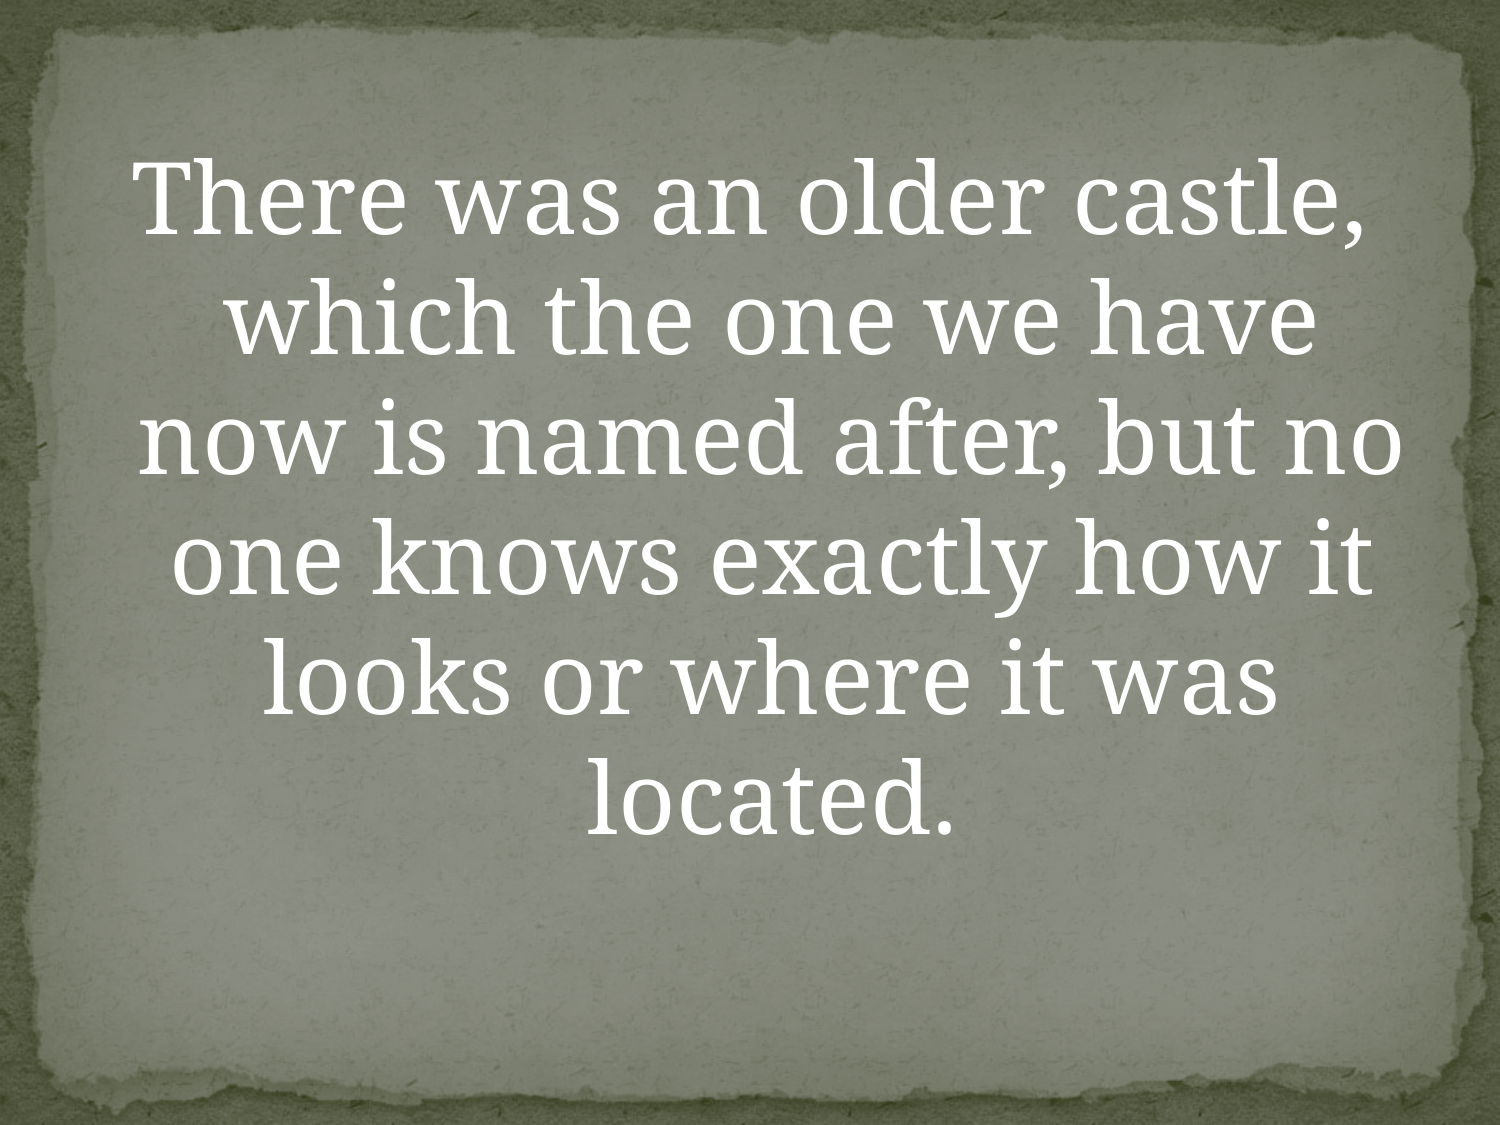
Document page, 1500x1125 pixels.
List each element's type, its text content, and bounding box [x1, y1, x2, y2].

list There was an older castle, which the one we have now is named after, but no one knows exactly how it looks or where it was located. [75, 50, 1425, 1005]
